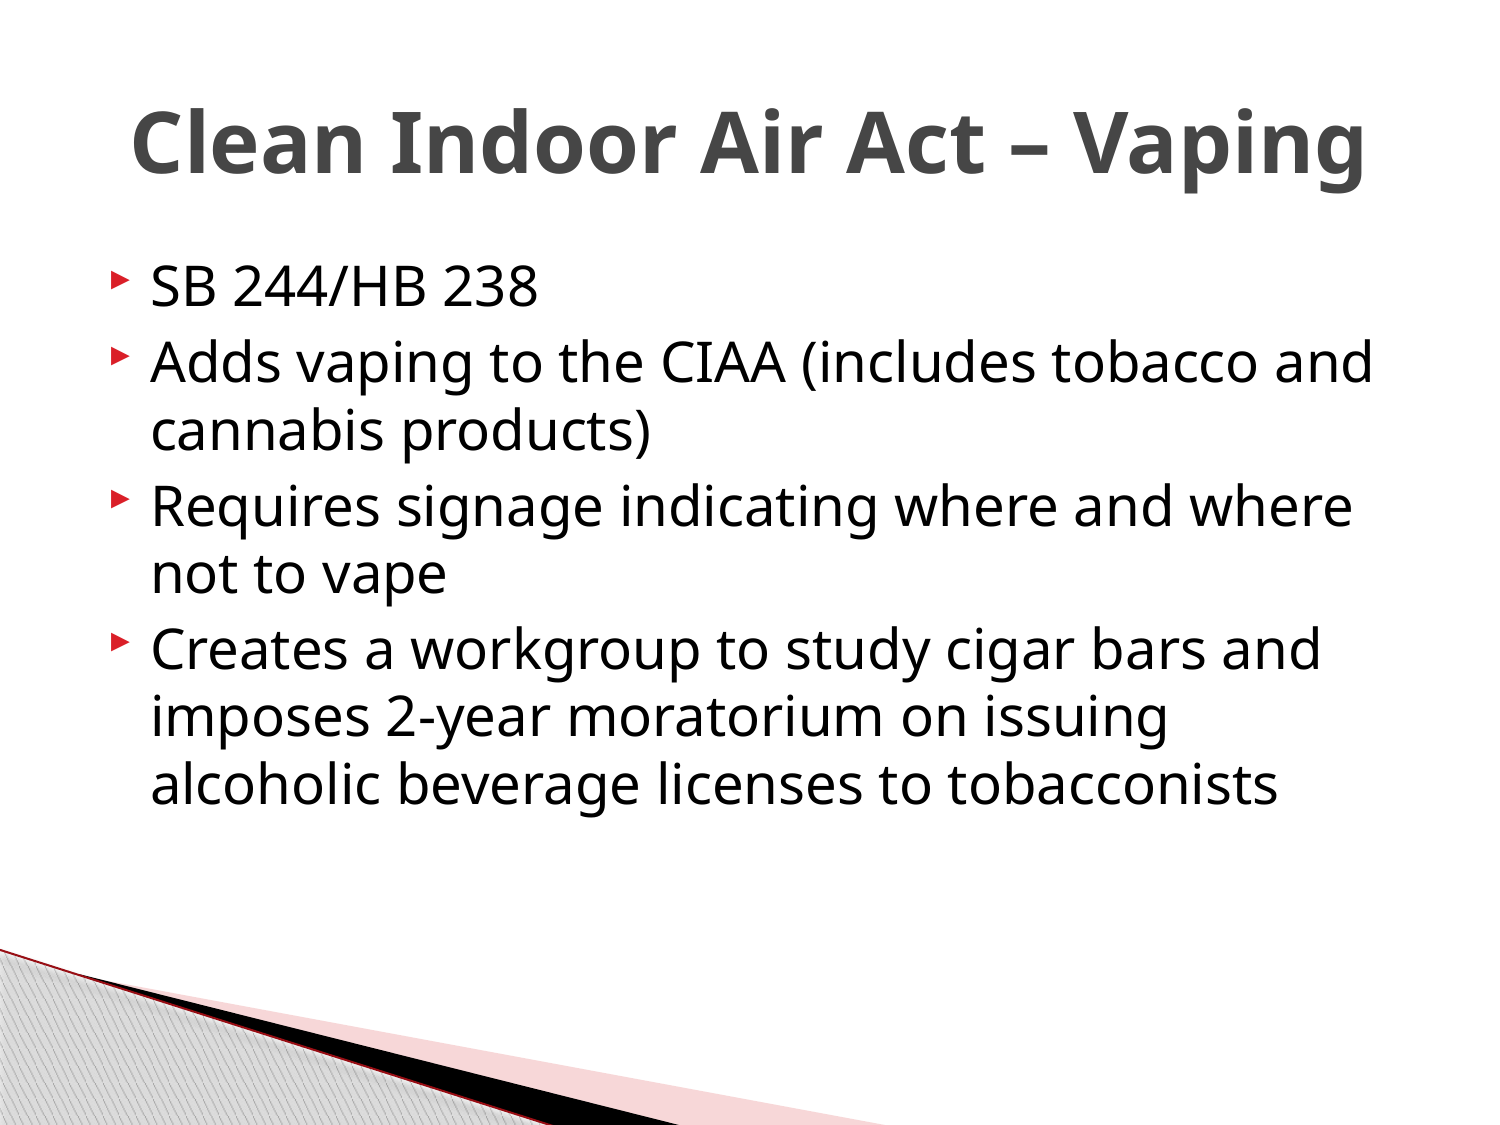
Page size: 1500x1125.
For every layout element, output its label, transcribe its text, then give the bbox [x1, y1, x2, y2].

title Clean Indoor Air Act – Vaping [75, 45, 1425, 233]
list SB 244/HB 238 Adds vaping to the CIAA (includes tobacco and cannabis products) Requires signage indicating where and where not to vape Creates a workgroup to study cigar bars and imposes 2-year moratorium on issuing alcoholic beverage licenses to tobacconists [75, 243, 1425, 986]
